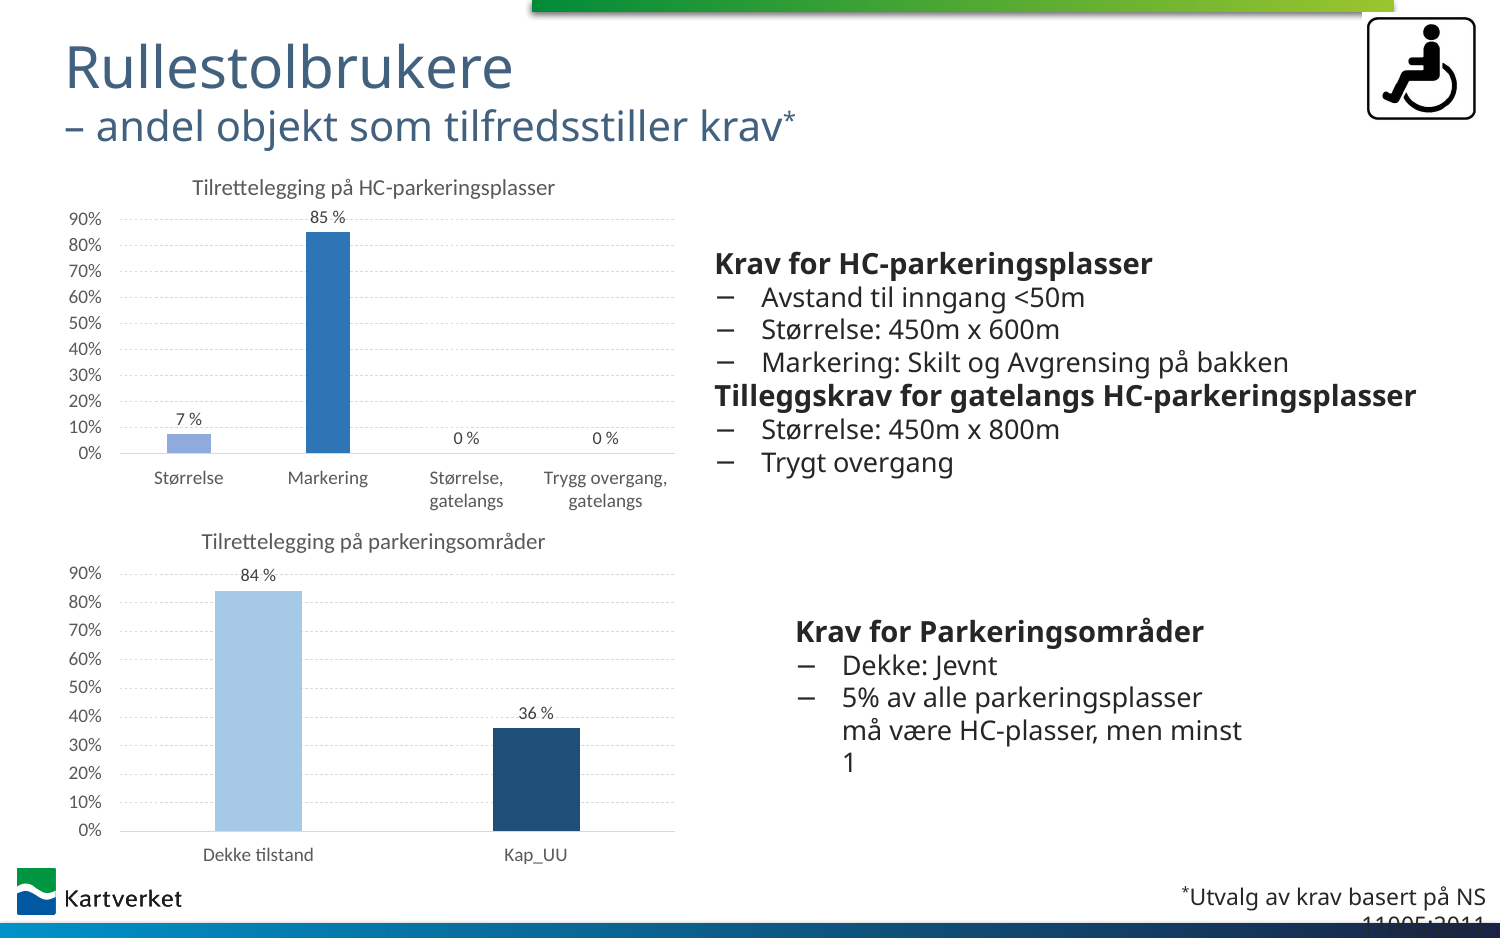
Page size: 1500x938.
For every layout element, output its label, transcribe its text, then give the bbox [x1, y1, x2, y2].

text_box *Utvalg av krav basert på NS 11005:2011 [1068, 873, 1500, 938]
picture [1362, 12, 1481, 126]
text_box Rullestolbrukere – andel objekt som tilfredsstiller krav* [49, 25, 1431, 158]
text_box Krav for Parkeringsområder Dekke: Jevnt 5% av alle parkeringsplasser må være HC-plasser, men minst 1 [780, 605, 1261, 786]
text_box Krav for HC-parkeringsplasser Avstand til inngang <50m Størrelse: 450m x 600m Markering: Skilt og Avgrensing på bakken Tilleggskrav for gatelangs HC-parkeringsplasser Størrelse: 450m x 800m Trygt overgang [699, 237, 1433, 485]
picture [62, 520, 686, 874]
picture [62, 166, 686, 519]
